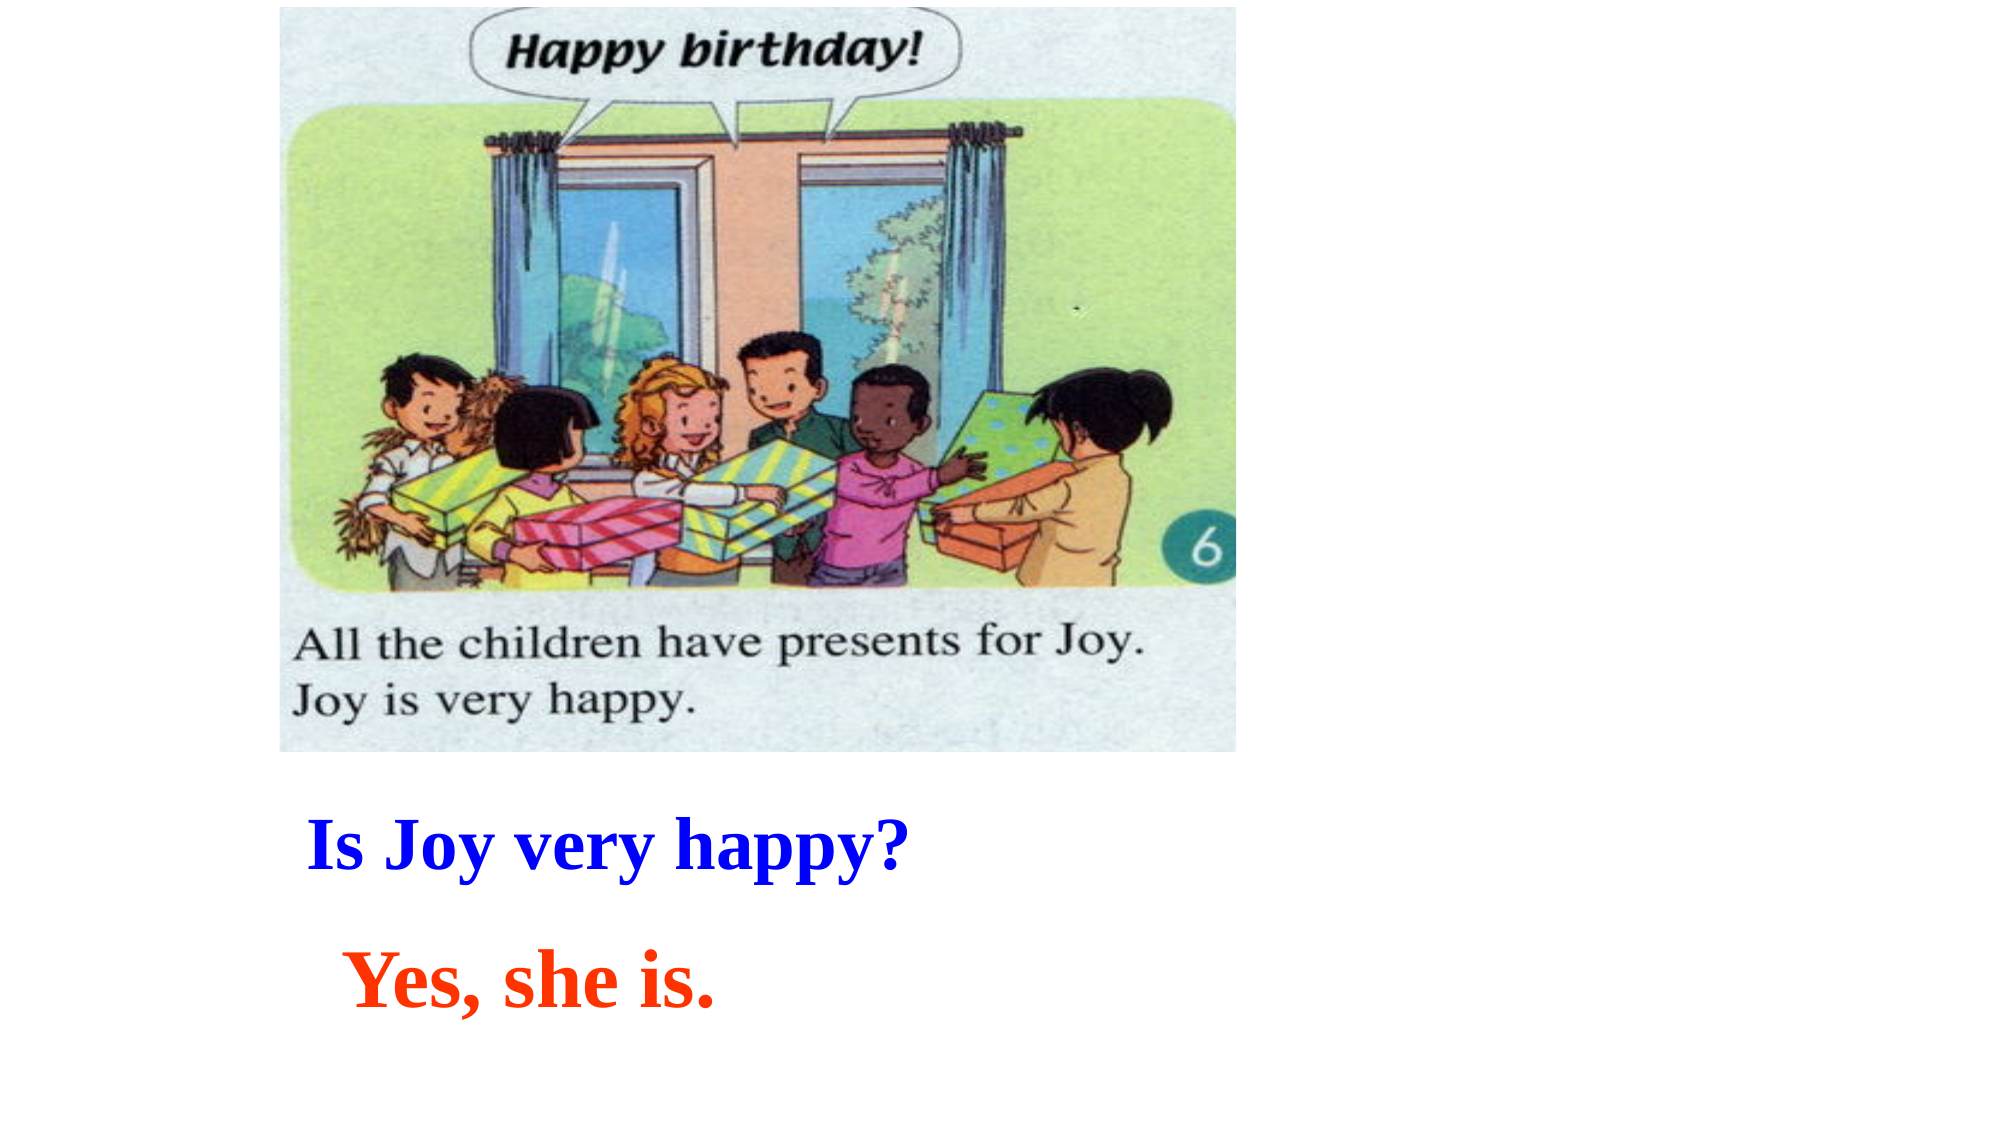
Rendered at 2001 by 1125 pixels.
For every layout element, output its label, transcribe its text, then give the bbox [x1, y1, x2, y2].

text_box Is Joy very happy? [291, 786, 1674, 937]
picture [279, 7, 1237, 752]
text_box Yes, she is. [326, 916, 1319, 1077]
